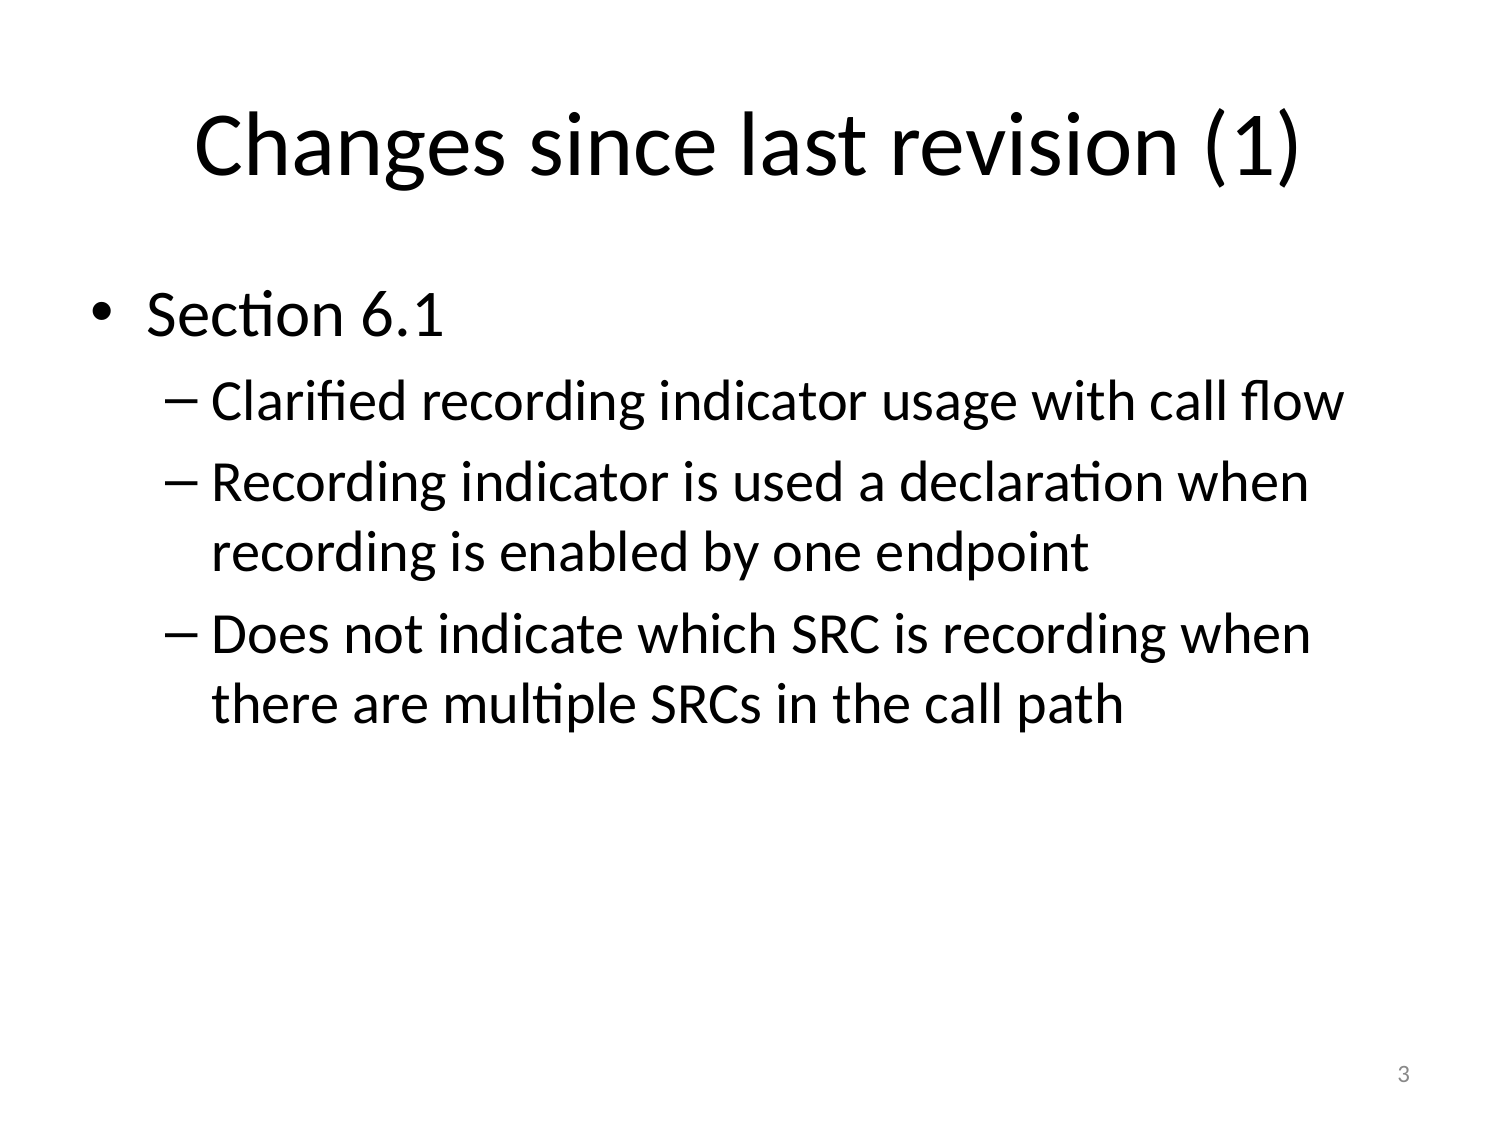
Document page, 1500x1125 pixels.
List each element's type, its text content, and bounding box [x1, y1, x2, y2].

title Changes since last revision (1) [75, 45, 1425, 233]
slide_number 3 [1074, 1042, 1425, 1103]
list Section 6.1 Clarified recording indicator usage with call flow Recording indicator is used a declaration when recording is enabled by one endpoint Does not indicate which SRC is recording when there are multiple SRCs in the call path [75, 262, 1425, 1005]
